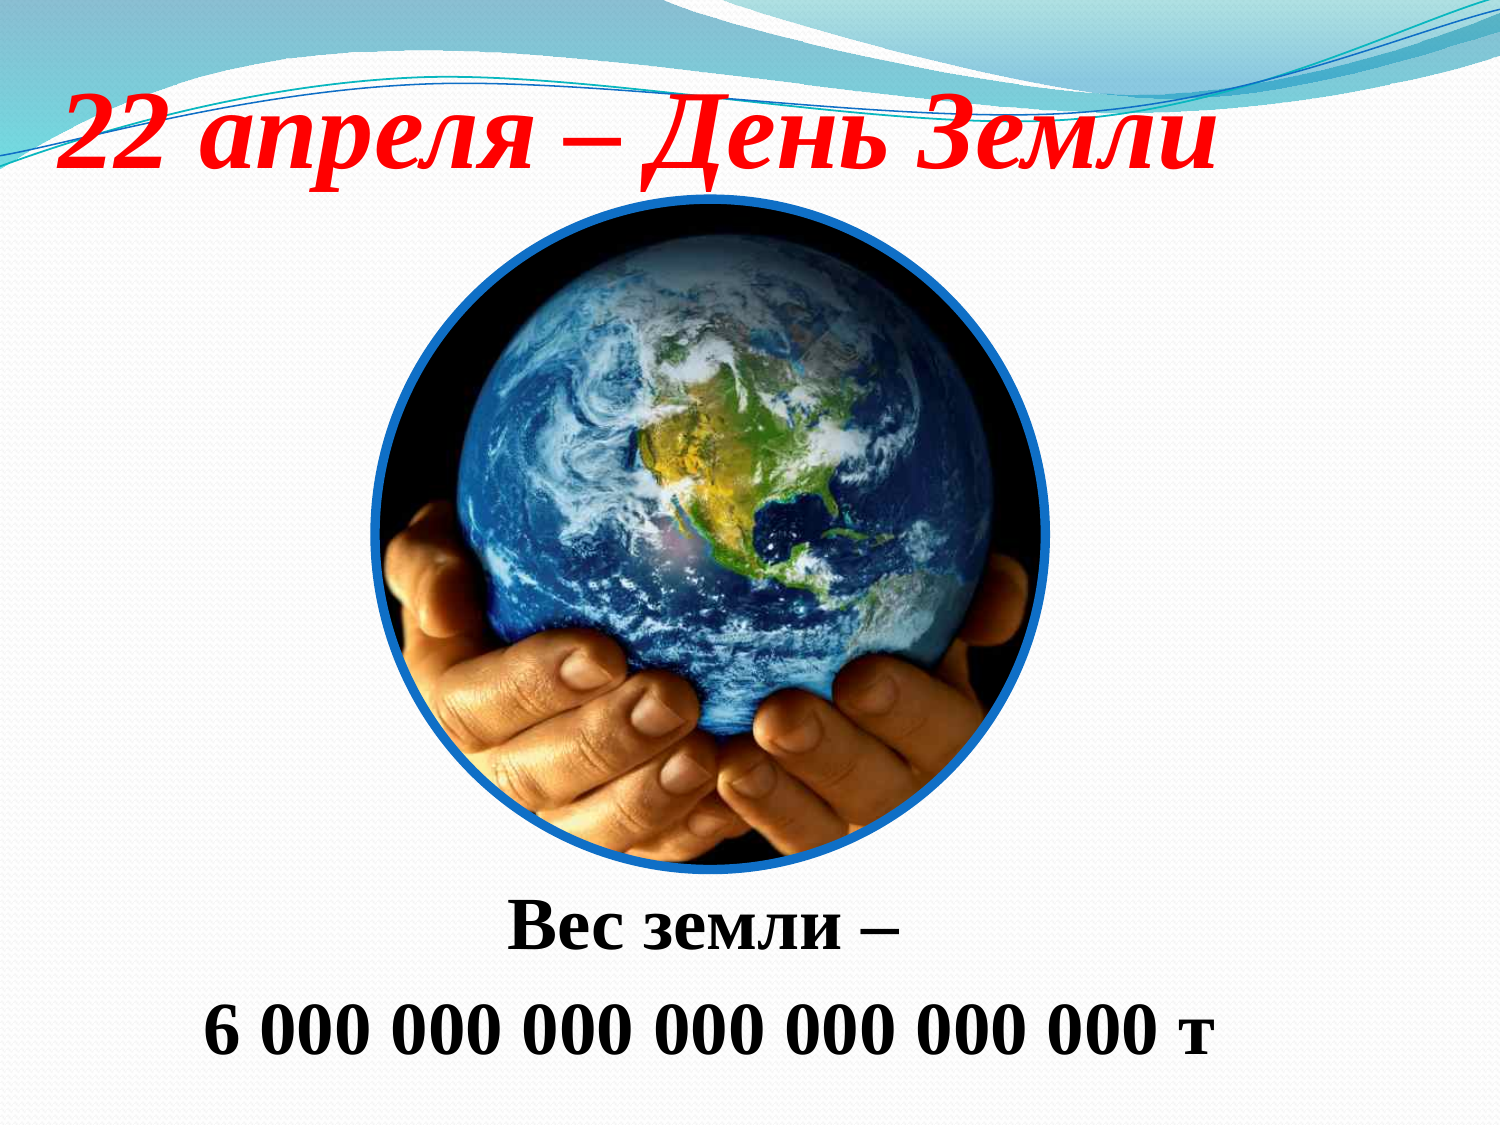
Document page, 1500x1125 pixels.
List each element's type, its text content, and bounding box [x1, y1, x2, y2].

list Вес земли – 6 000 000 000 000 000 000 000 т [117, 867, 1301, 1090]
picture [374, 198, 1046, 870]
title 22 апреля – День Земли [58, 0, 1360, 191]
